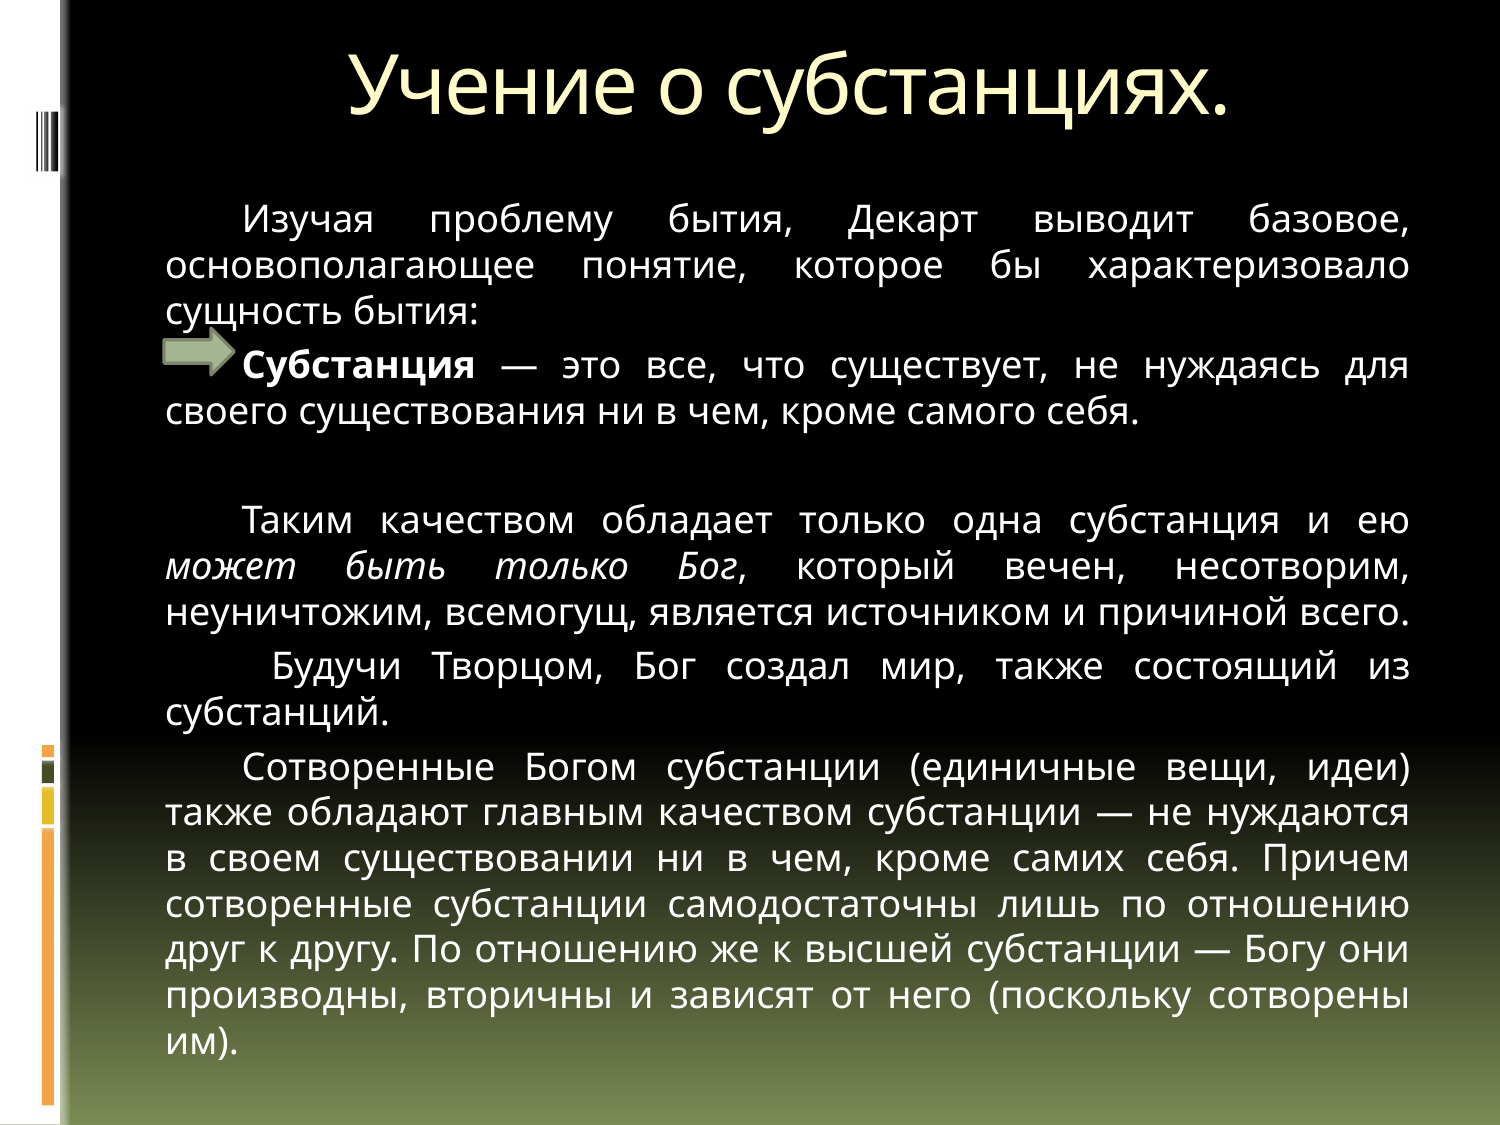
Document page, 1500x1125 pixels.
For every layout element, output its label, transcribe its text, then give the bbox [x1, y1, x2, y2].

text_box [162, 326, 236, 377]
list Изучая проблему бытия, Декарт выводит базовое, основополагающее понятие, которое бы характеризовало сущность бытия: Субстанция — это все, что существует, не нуждаясь для своего существования ни в чем, кроме самого себя. Таким качеством обладает только одна субстанция и ею может быть только Бог, который вечен, несотворим, неуничтожим, всемогущ, является источником и причиной всего. Будучи Творцом, Бог создал мир, также состоящий из субстанций. Сотворенные Богом субстанции (единичные вещи, идеи) также обладают главным качеством субстанции — не нуждаются в своем существовании ни в чем, кроме самих себя. Причем сотворенные субстанции самодостаточны лишь по отношению друг к другу. По отношению же к высшей субстанции — Богу они производны, вторичны и зависят от него (поскольку сотворены им). [150, 187, 1425, 1125]
title Учение о субстанциях. [152, 23, 1428, 174]
